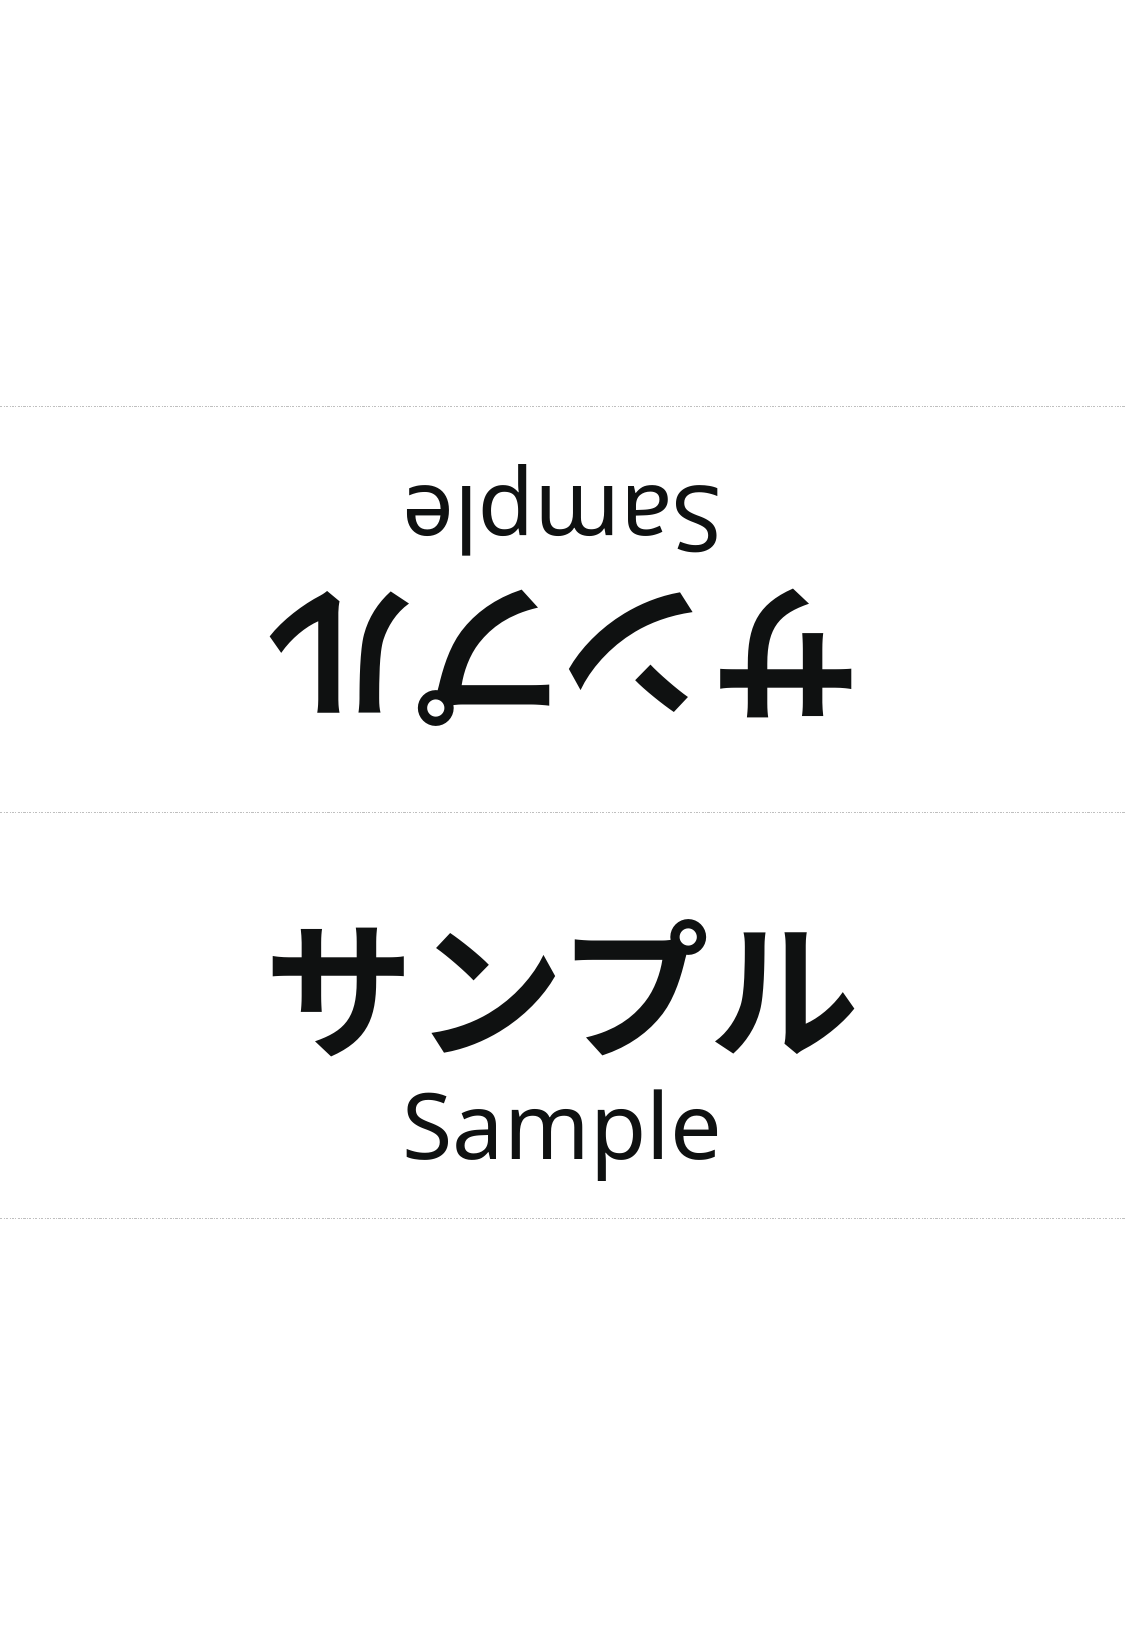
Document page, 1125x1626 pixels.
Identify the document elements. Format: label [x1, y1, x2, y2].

text_box [244, 890, 881, 1187]
text_box [244, 459, 881, 756]
